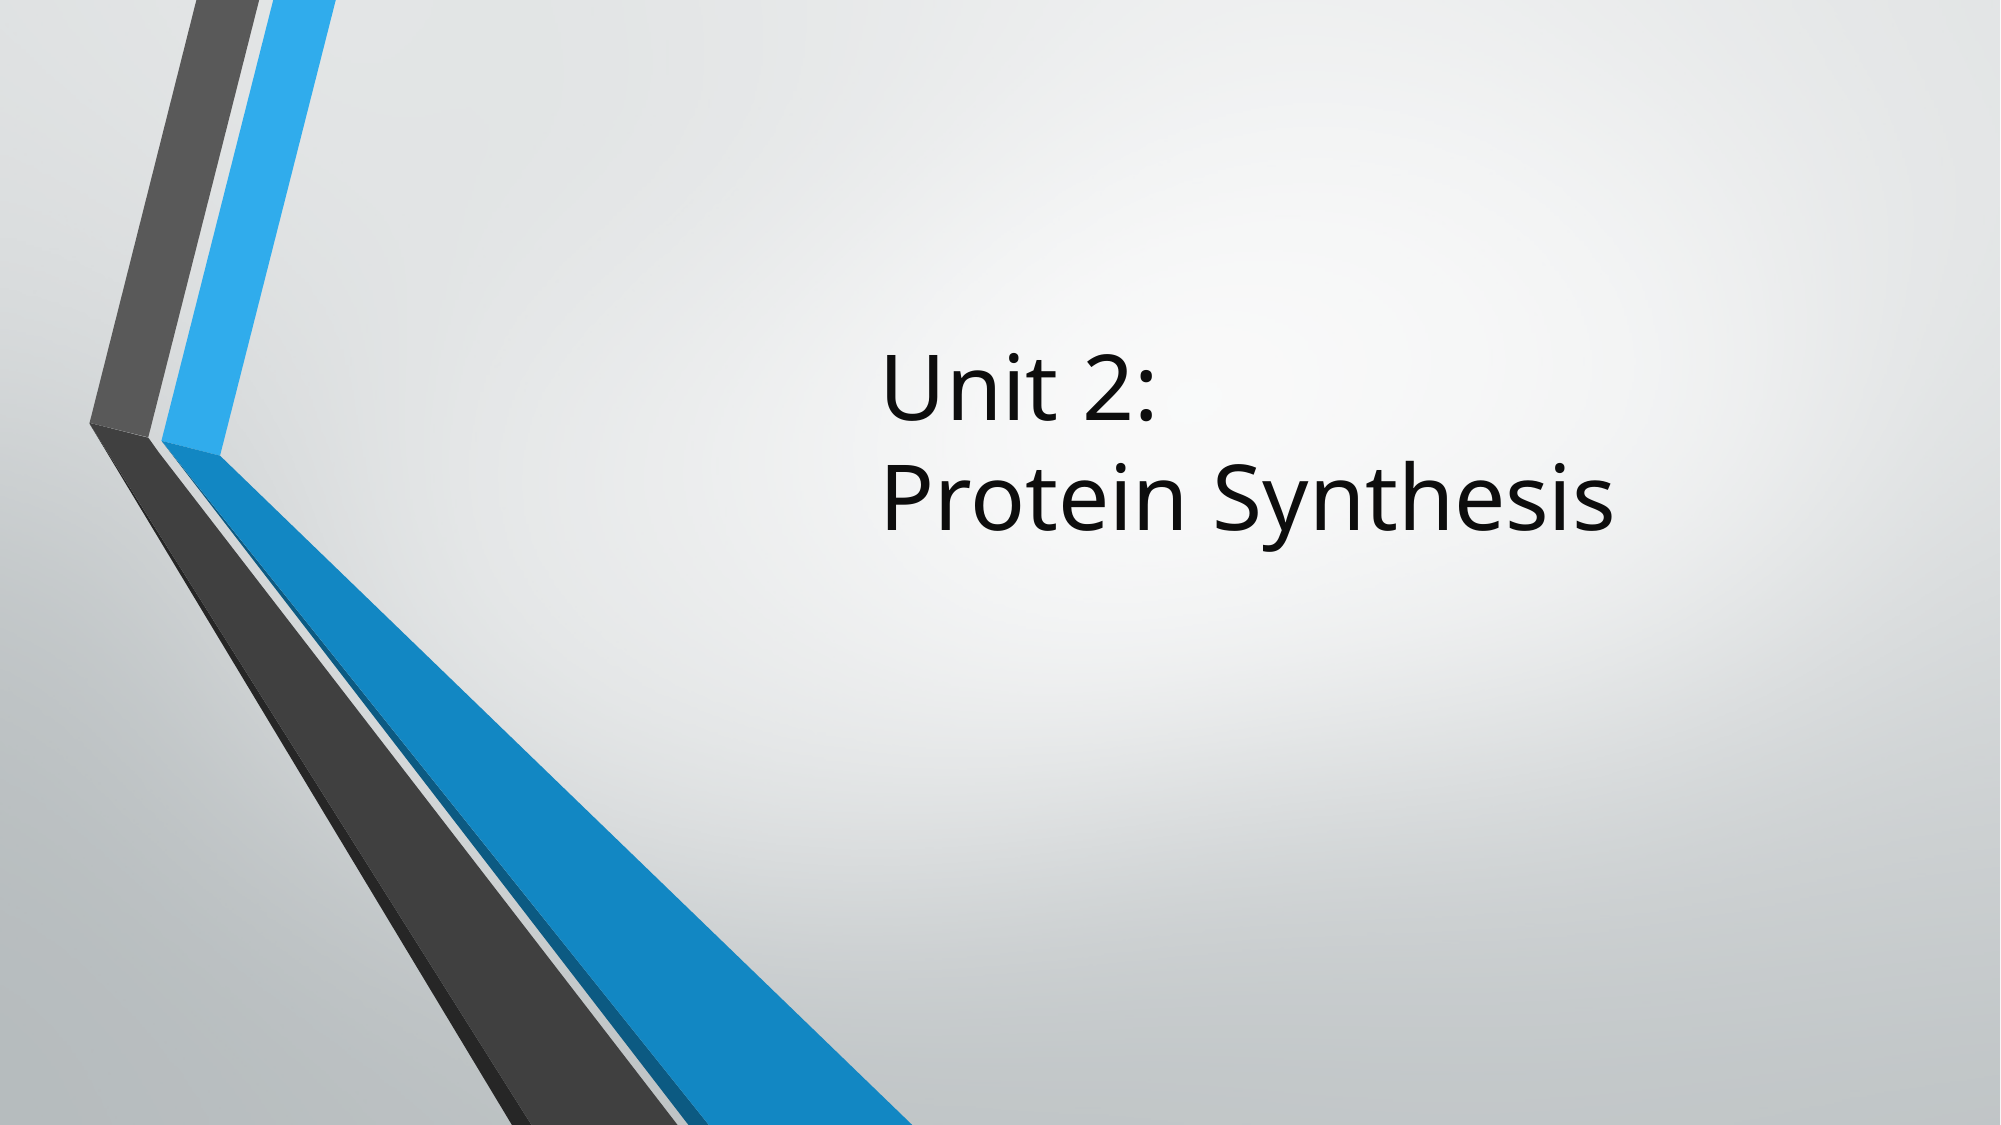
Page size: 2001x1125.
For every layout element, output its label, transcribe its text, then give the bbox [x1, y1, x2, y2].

title Unit 2: Protein Synthesis [864, 319, 1821, 556]
